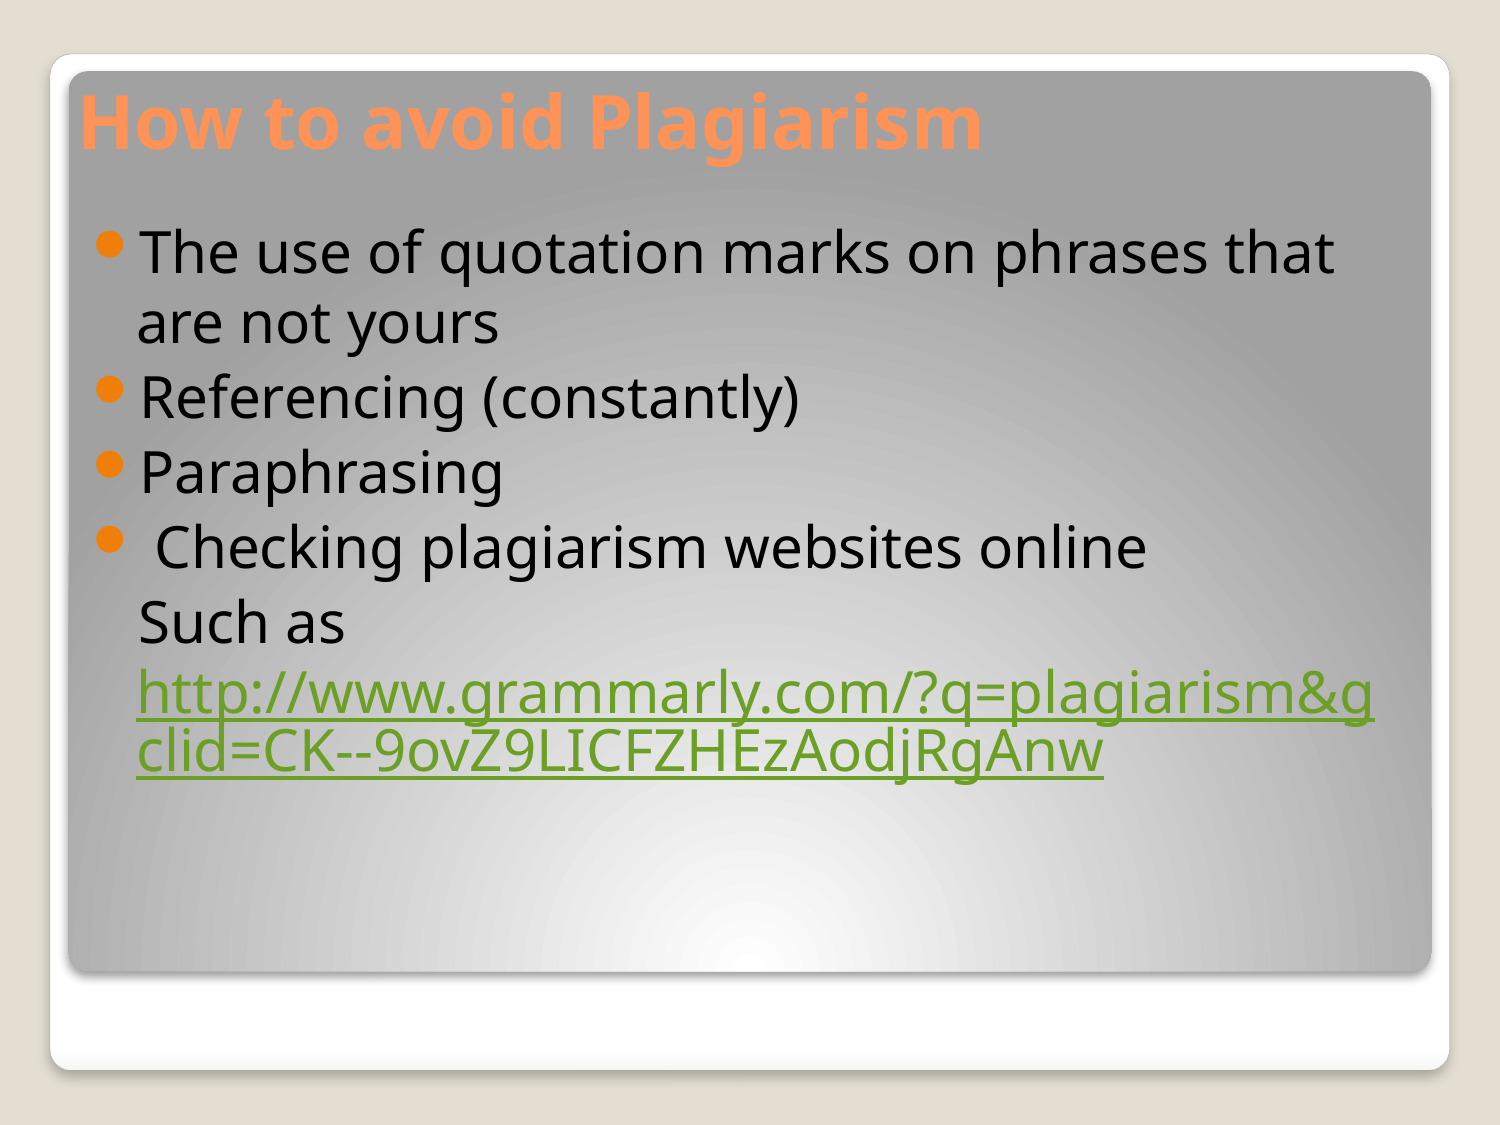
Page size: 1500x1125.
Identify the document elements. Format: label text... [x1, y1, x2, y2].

title How to avoid Plagiarism [62, 0, 1405, 173]
list The use of quotation marks on phrases that are not yours Referencing (constantly) Paraphrasing Checking plagiarism websites online Such as http://www.grammarly.com/?q=plagiarism&gclid=CK--9ovZ9LICFZHEzAodjRgAnw [62, 200, 1405, 887]
